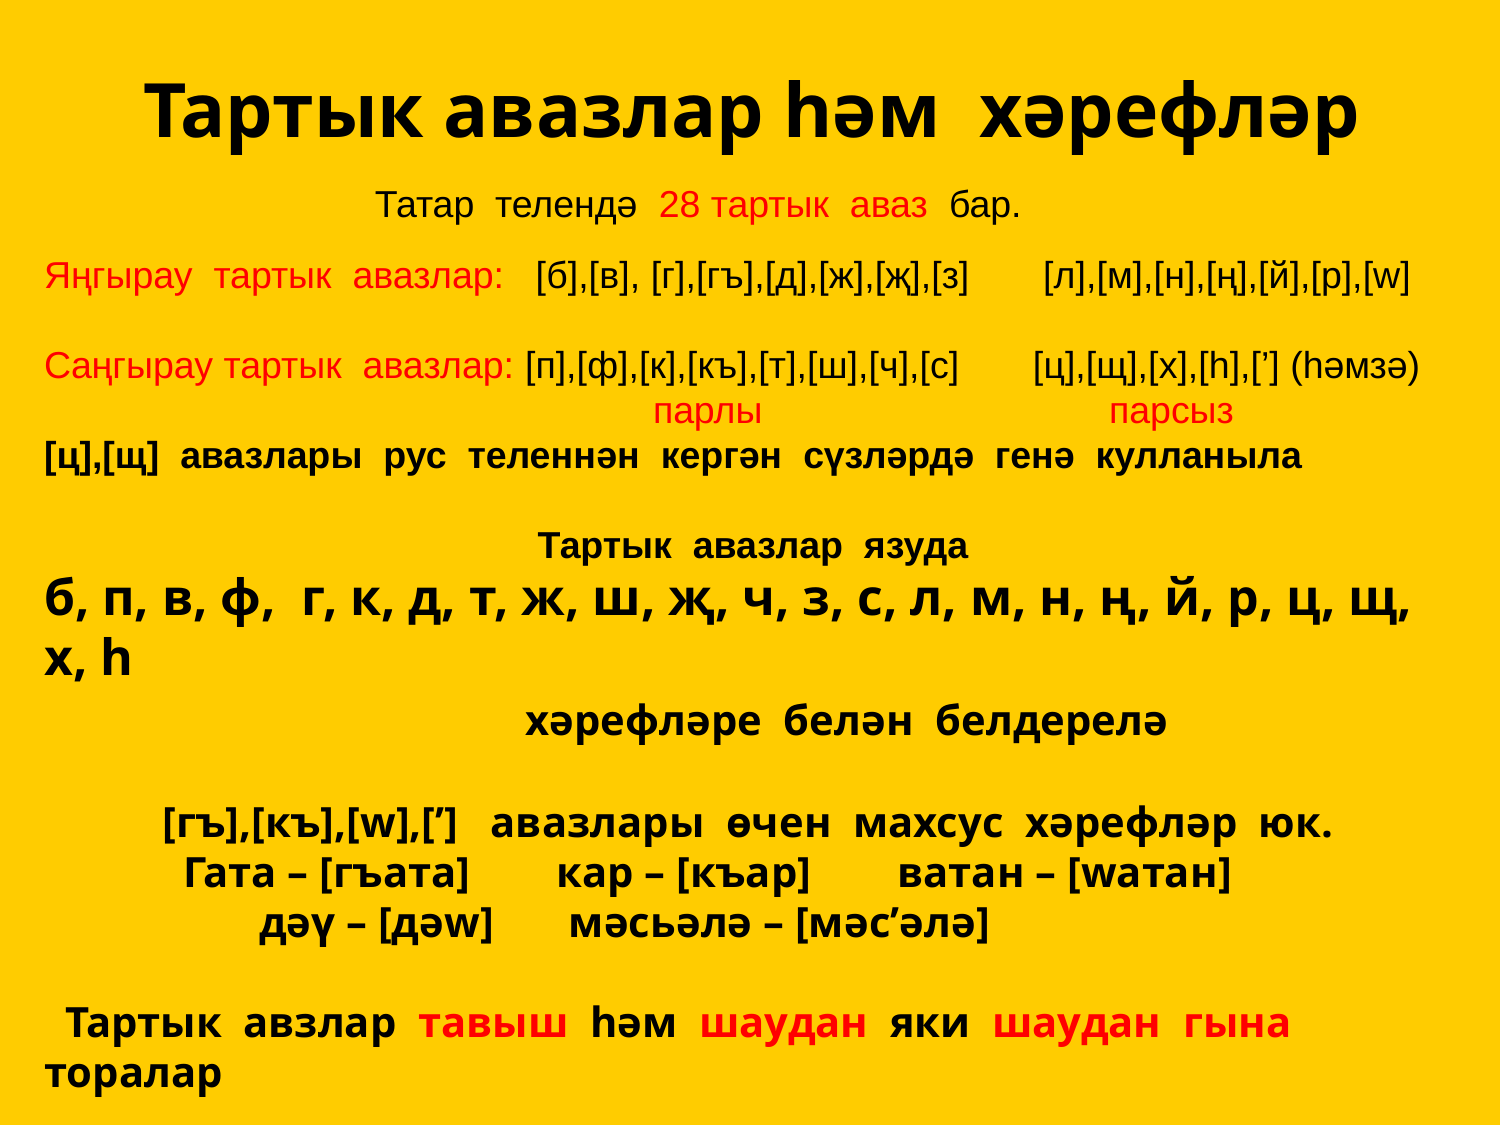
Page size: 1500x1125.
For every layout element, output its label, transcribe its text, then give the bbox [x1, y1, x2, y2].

text_box Яңгырау тартык авазлар: [б],[в], [г],[гъ],[д],[ж],[җ],[з] [л],[м],[н],[ң],[й],[р],[w] Cаңгырау тартык авазлар: [п],[ф],[к],[къ],[т],[ш],[ч],[с] [ц],[щ],[х],[һ],[’] (һәмзә) парлы парсыз [ц],[щ] авазлары рус теленнән кергән сүзләрдә генә кулланыла Тартык авазлар язуда б, п, в, ф, г, к, д, т, ж, ш, җ, ч, з, с, л, м, н, ң, й, р, ц, щ, х, һ хәрефләре белән белдерелә [гъ],[къ],[w],[’] авазлары өчен махсус хәрефләр юк. Гата – [гъата] кар – [къар] ватан – [wатан] дәү – [дәw] мәсьәлә – [мәс’әлә] Тартык авзлар тавыш һәм шаудан яки шаудан гына торалар [29, 243, 1436, 1104]
text_box Татар телендә 28 тартык аваз бар. [360, 172, 1176, 233]
title Тартык авазлар һәм хәрефләр [76, 42, 1427, 173]
